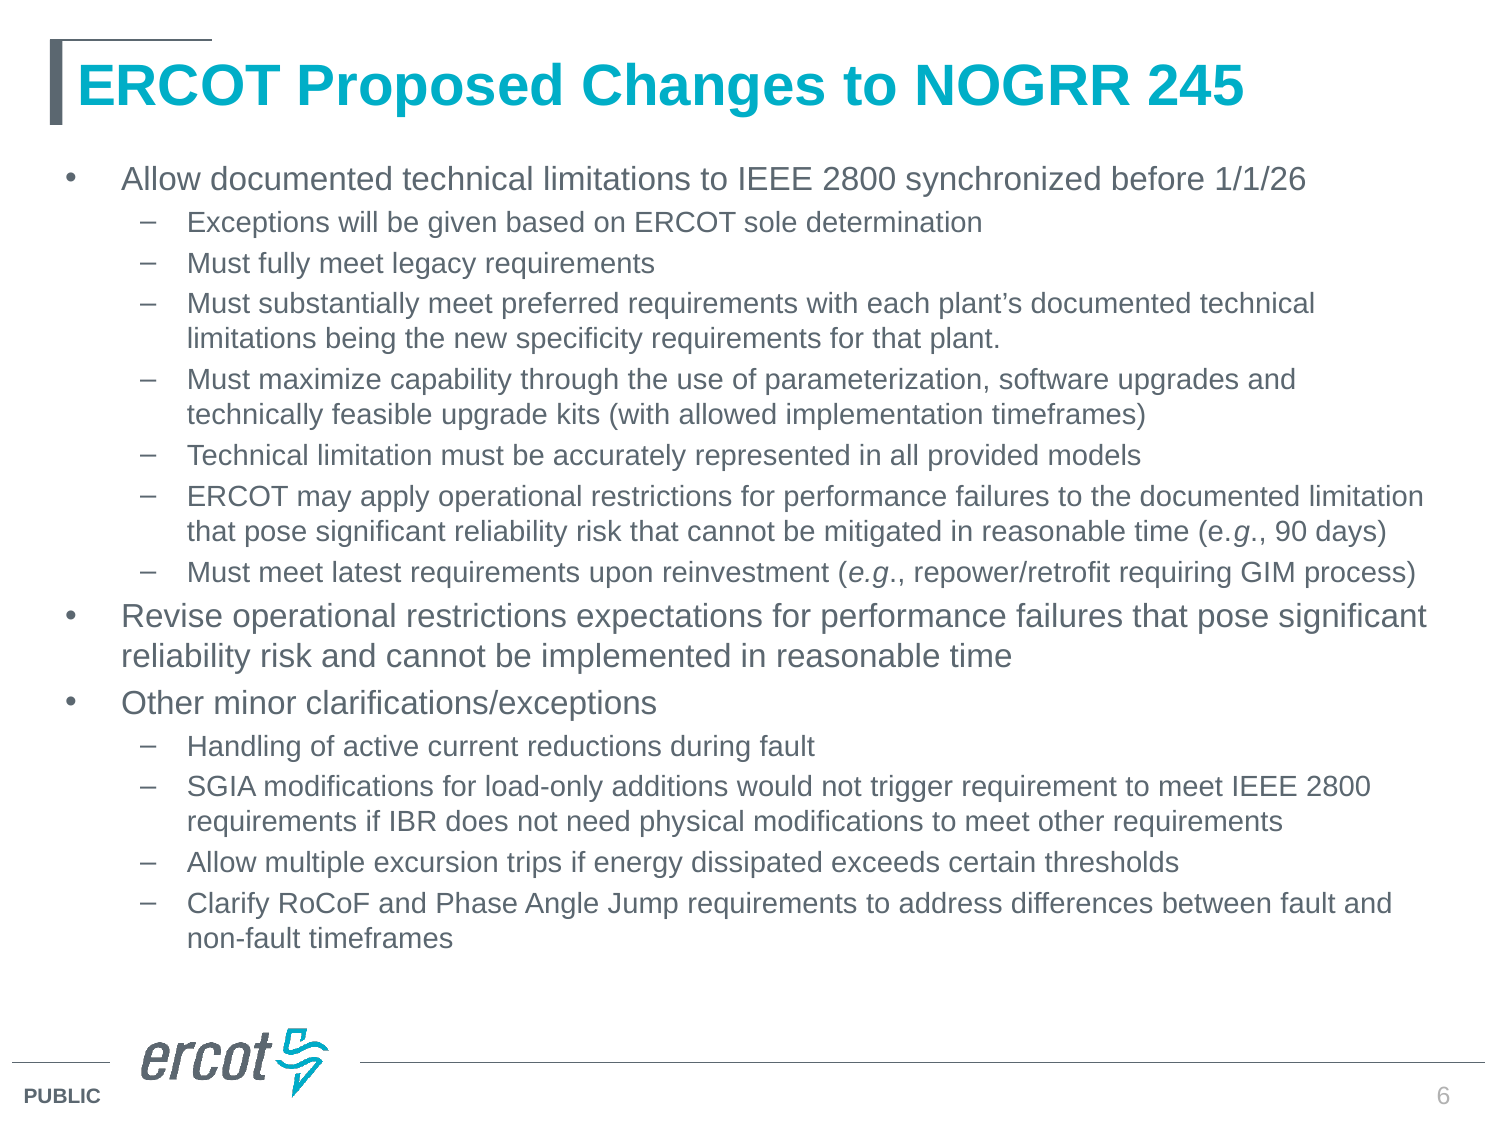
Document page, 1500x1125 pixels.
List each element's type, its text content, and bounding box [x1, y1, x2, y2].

title ERCOT Proposed Changes to NOGRR 245 [62, 39, 1450, 125]
slide_number 6 [1400, 1076, 1488, 1113]
list Allow documented technical limitations to IEEE 2800 synchronized before 1/1/26 Exceptions will be given based on ERCOT sole determination Must fully meet legacy requirements Must substantially meet preferred requirements with each plant’s documented technical limitations being the new specificity requirements for that plant. Must maximize capability through the use of parameterization, software upgrades and technically feasible upgrade kits (with allowed implementation timeframes) Technical limitation must be accurately represented in all provided models ERCOT may apply operational restrictions for performance failures to the documented limitation that pose significant reliability risk that cannot be mitigated in reasonable time (e.g., 90 days) Must meet latest requirements upon reinvestment (e.g., repower/retrofit requiring GIM process) Revise operational restrictions expectations for performance failures that pose significant reliability risk and cannot be implemented in reasonable time Other minor clarifications/exceptions Handling of active current reductions during fault SGIA modifications for load-only additions would not trigger requirement to meet IEEE 2800 requirements if IBR does not need physical modifications to meet other requirements Allow multiple excursion trips if energy dissipated exceeds certain thresholds Clarify RoCoF and Phase Angle Jump requirements to address differences between fault and non-fault timeframes [50, 149, 1450, 1000]
picture [137, 1024, 332, 1100]
